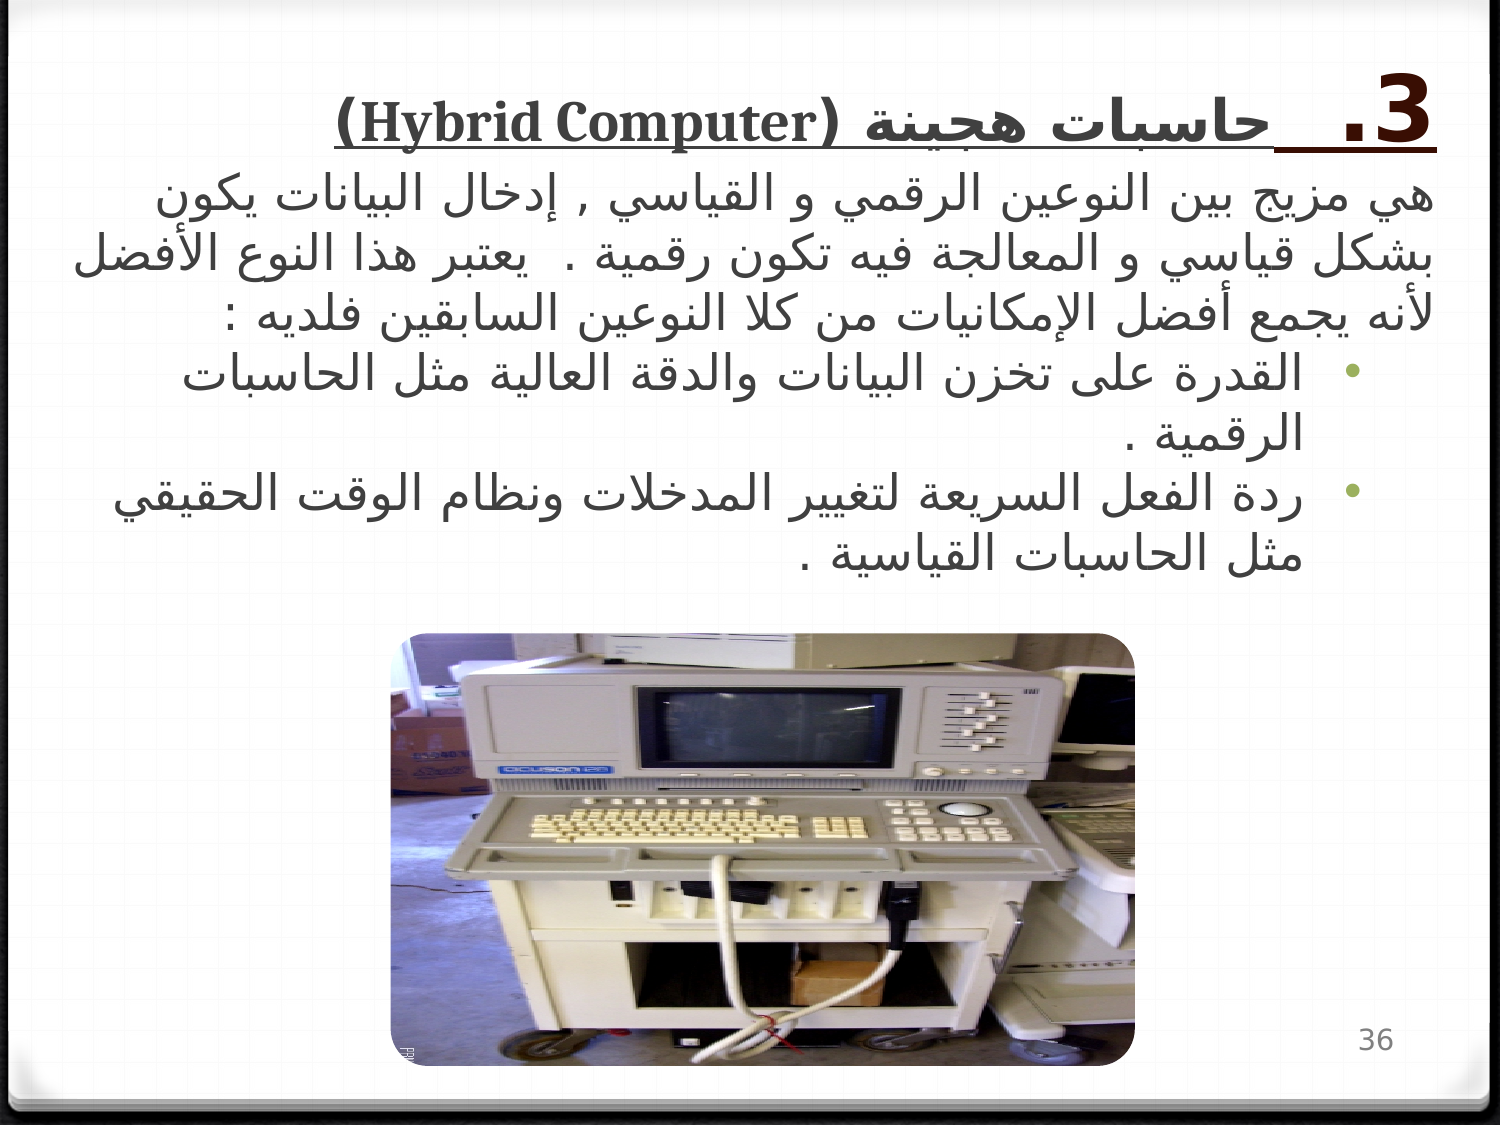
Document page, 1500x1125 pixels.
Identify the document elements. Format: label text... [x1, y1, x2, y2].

picture [0, 0, 1500, 1125]
slide_number 36 [1139, 1008, 1410, 1069]
text_box 3. حاسبات هجينة (Hybrid Computer) هي مزيج بين النوعين الرقمي و القياسي , إدخال البيانات يكون بشكل قياسي و المعالجة فيه تكون رقمية . يعتبر هذا النوع الأفضل لأنه يجمع أفضل الإمكانيات من كلا النوعين السابقين فلديه : القدرة على تخزن البيانات والدقة العالية مثل الحاسبات الرقمية . ردة الفعل السريعة لتغيير المدخلات ونظام الوقت الحقيقي مثل الحاسبات القياسية . [56, 42, 1452, 758]
